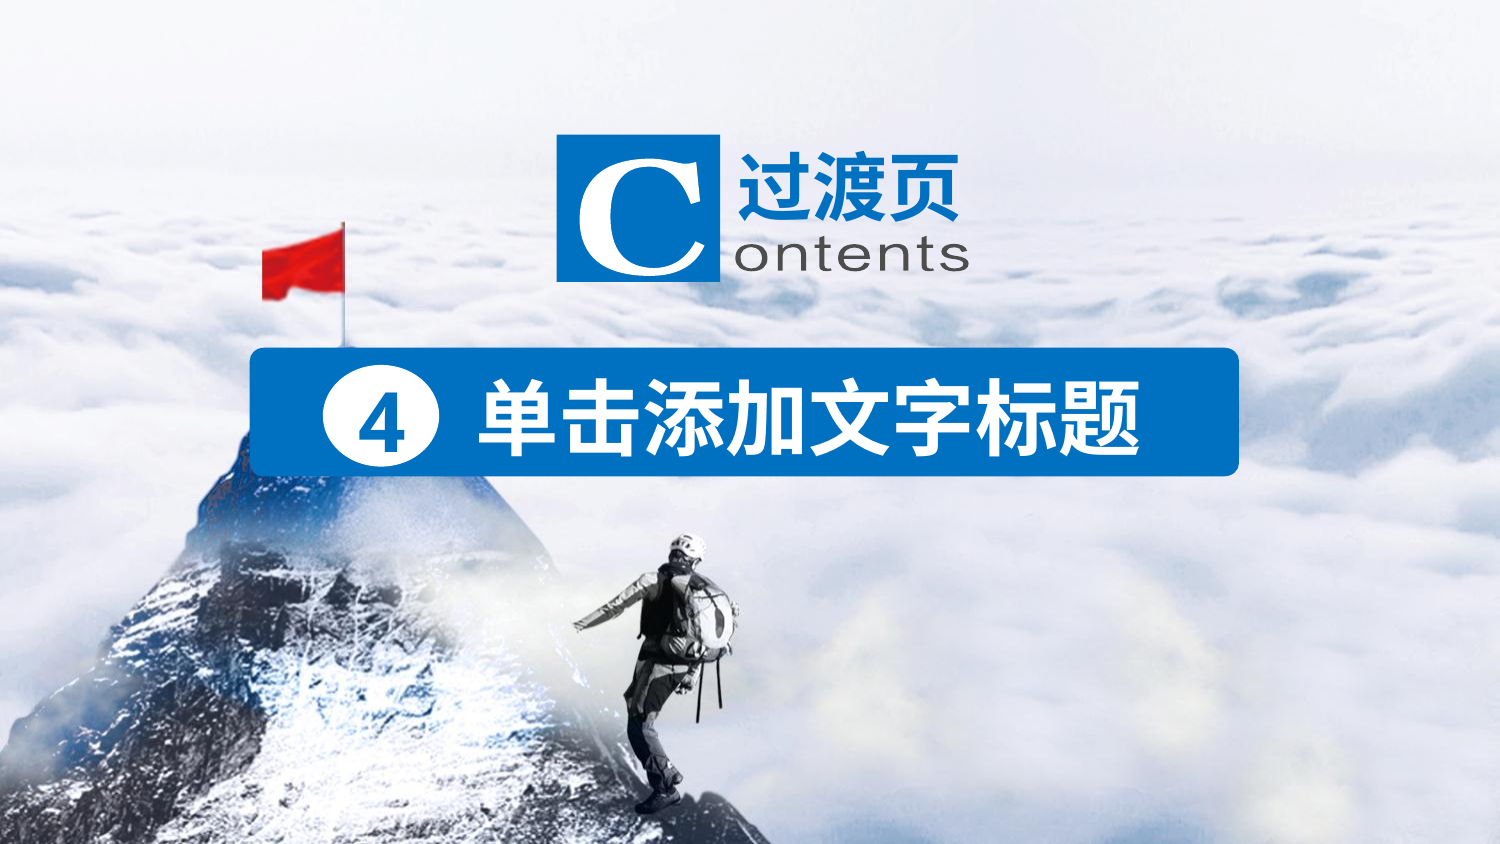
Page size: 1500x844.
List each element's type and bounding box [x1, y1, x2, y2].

text_box [322, 361, 440, 478]
picture [0, 0, 1500, 844]
